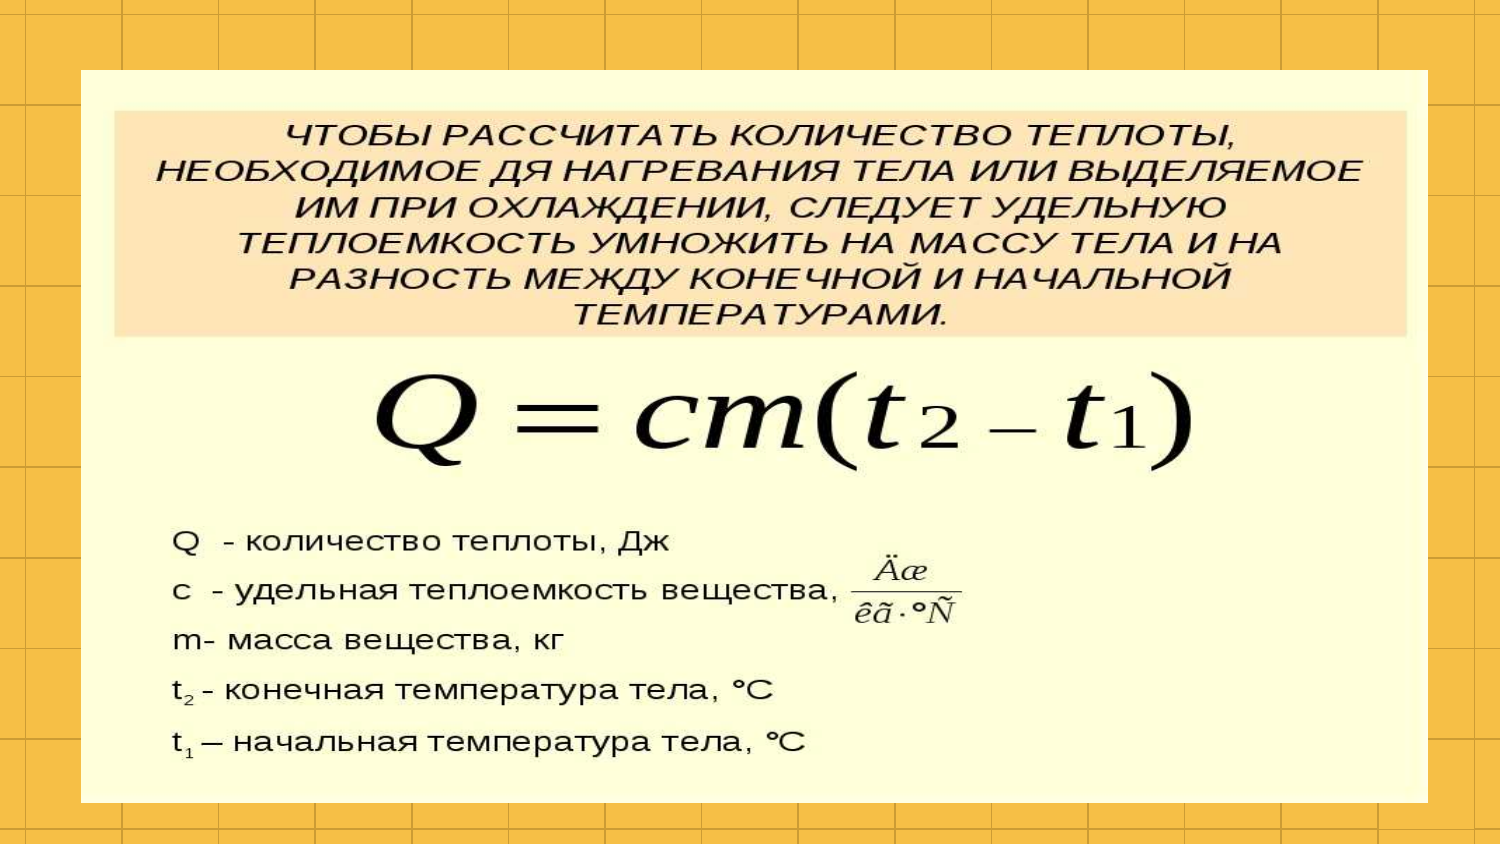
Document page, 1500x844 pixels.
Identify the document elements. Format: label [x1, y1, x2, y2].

picture [80, 70, 1428, 804]
